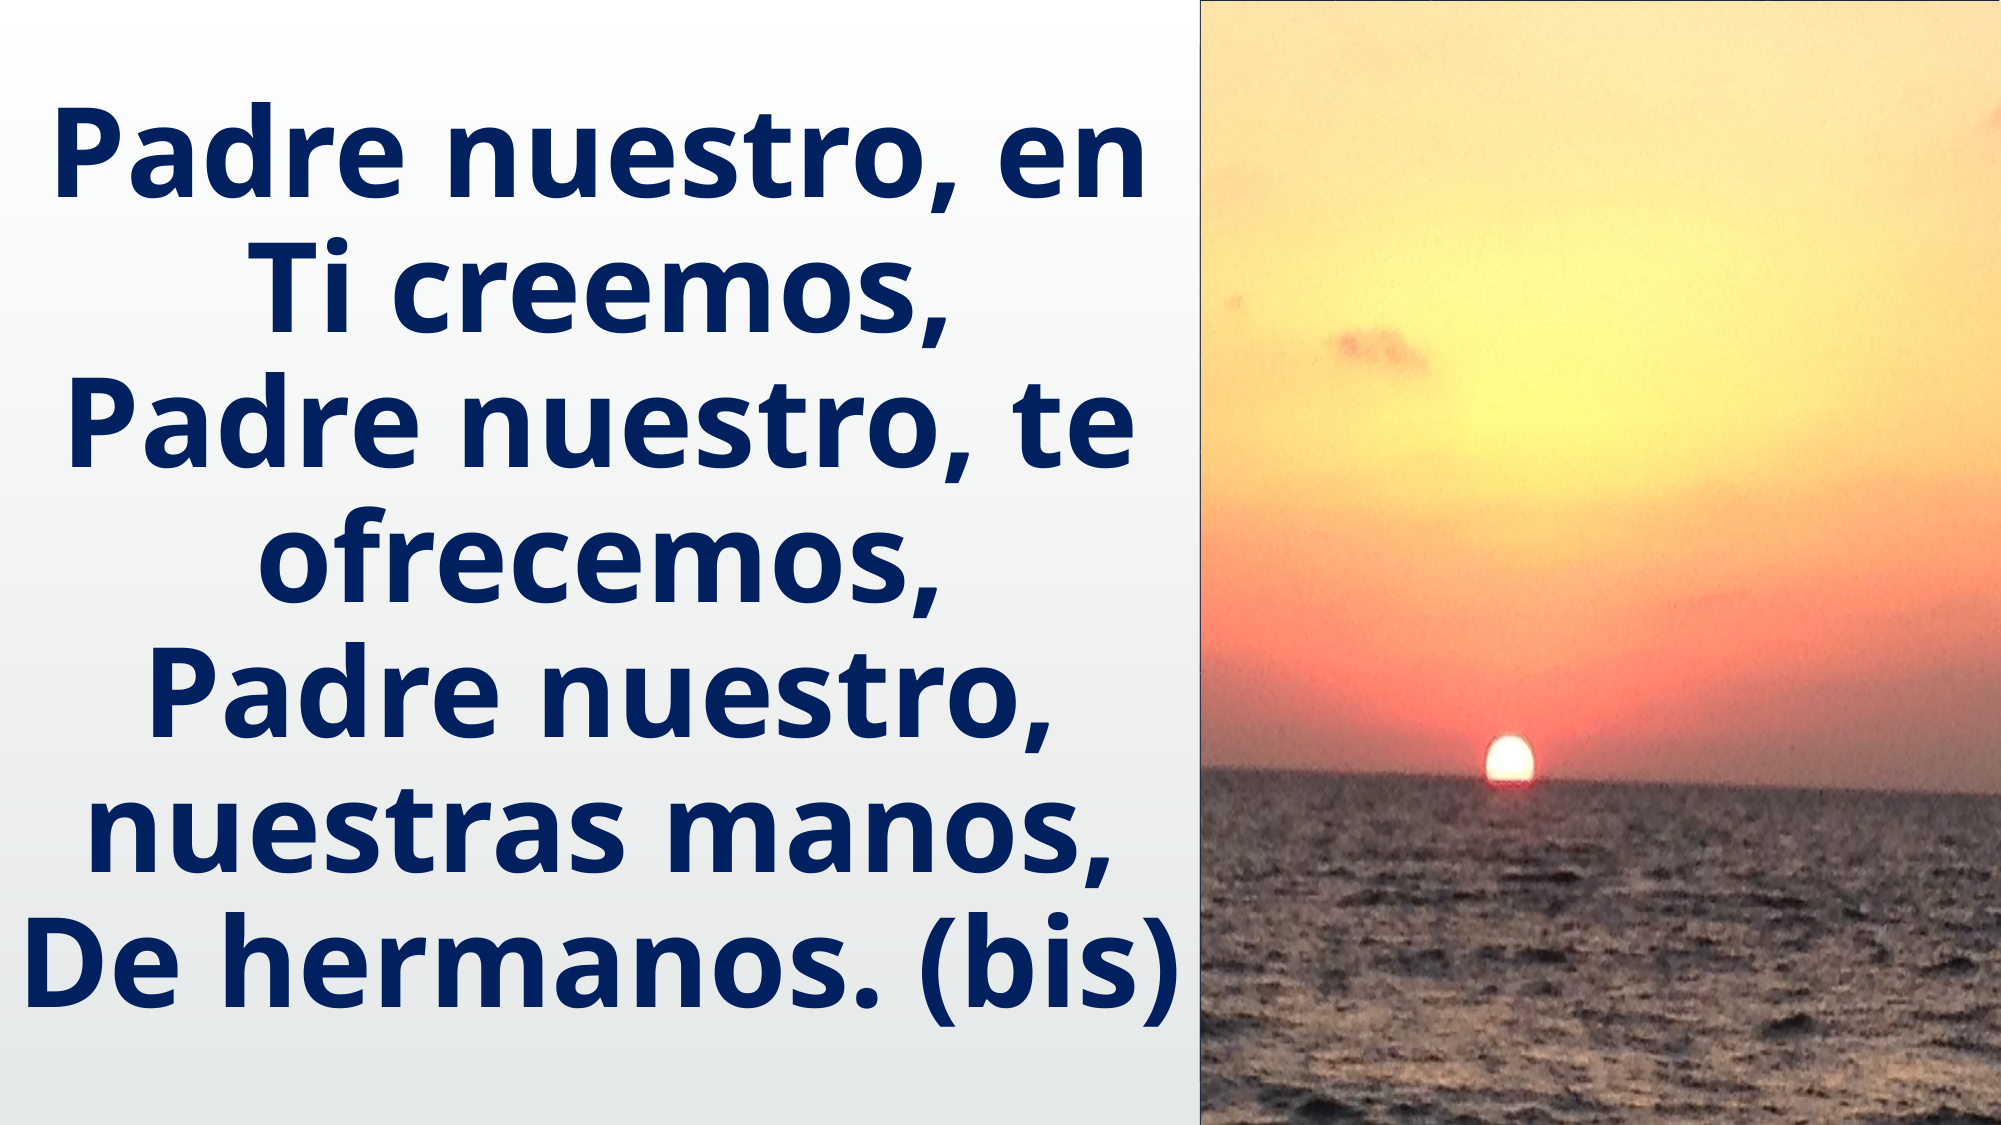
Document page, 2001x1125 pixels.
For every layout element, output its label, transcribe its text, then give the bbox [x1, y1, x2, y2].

picture [1200, 1, 2001, 1125]
title Padre nuestro, en Ti creemos, Padre nuestro, te ofrecemos, Padre nuestro, nuestras manos, De hermanos. (bis) [0, 0, 1201, 1125]
